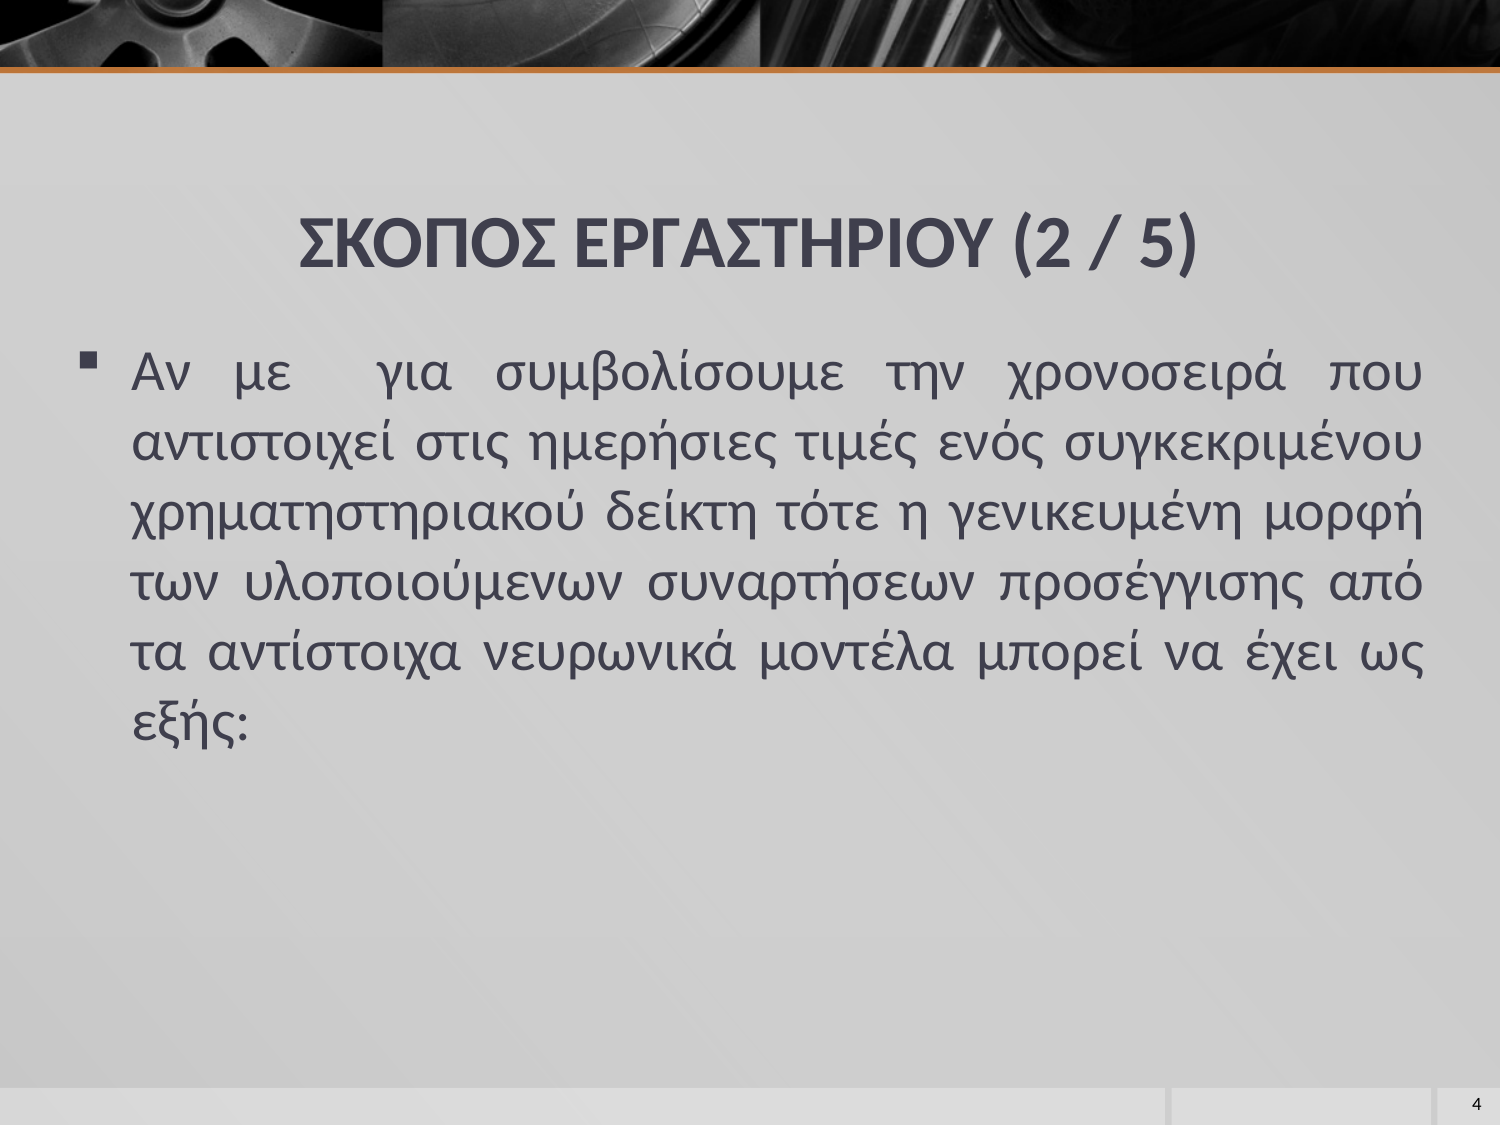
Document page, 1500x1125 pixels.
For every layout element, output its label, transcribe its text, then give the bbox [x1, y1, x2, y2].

slide_number 4 [1434, 1084, 1497, 1122]
title ΣΚΟΠΟΣ ΕΡΓΑΣΤΗΡΙΟΥ (2 / 5) [75, 162, 1425, 313]
picture [0, 0, 1500, 67]
